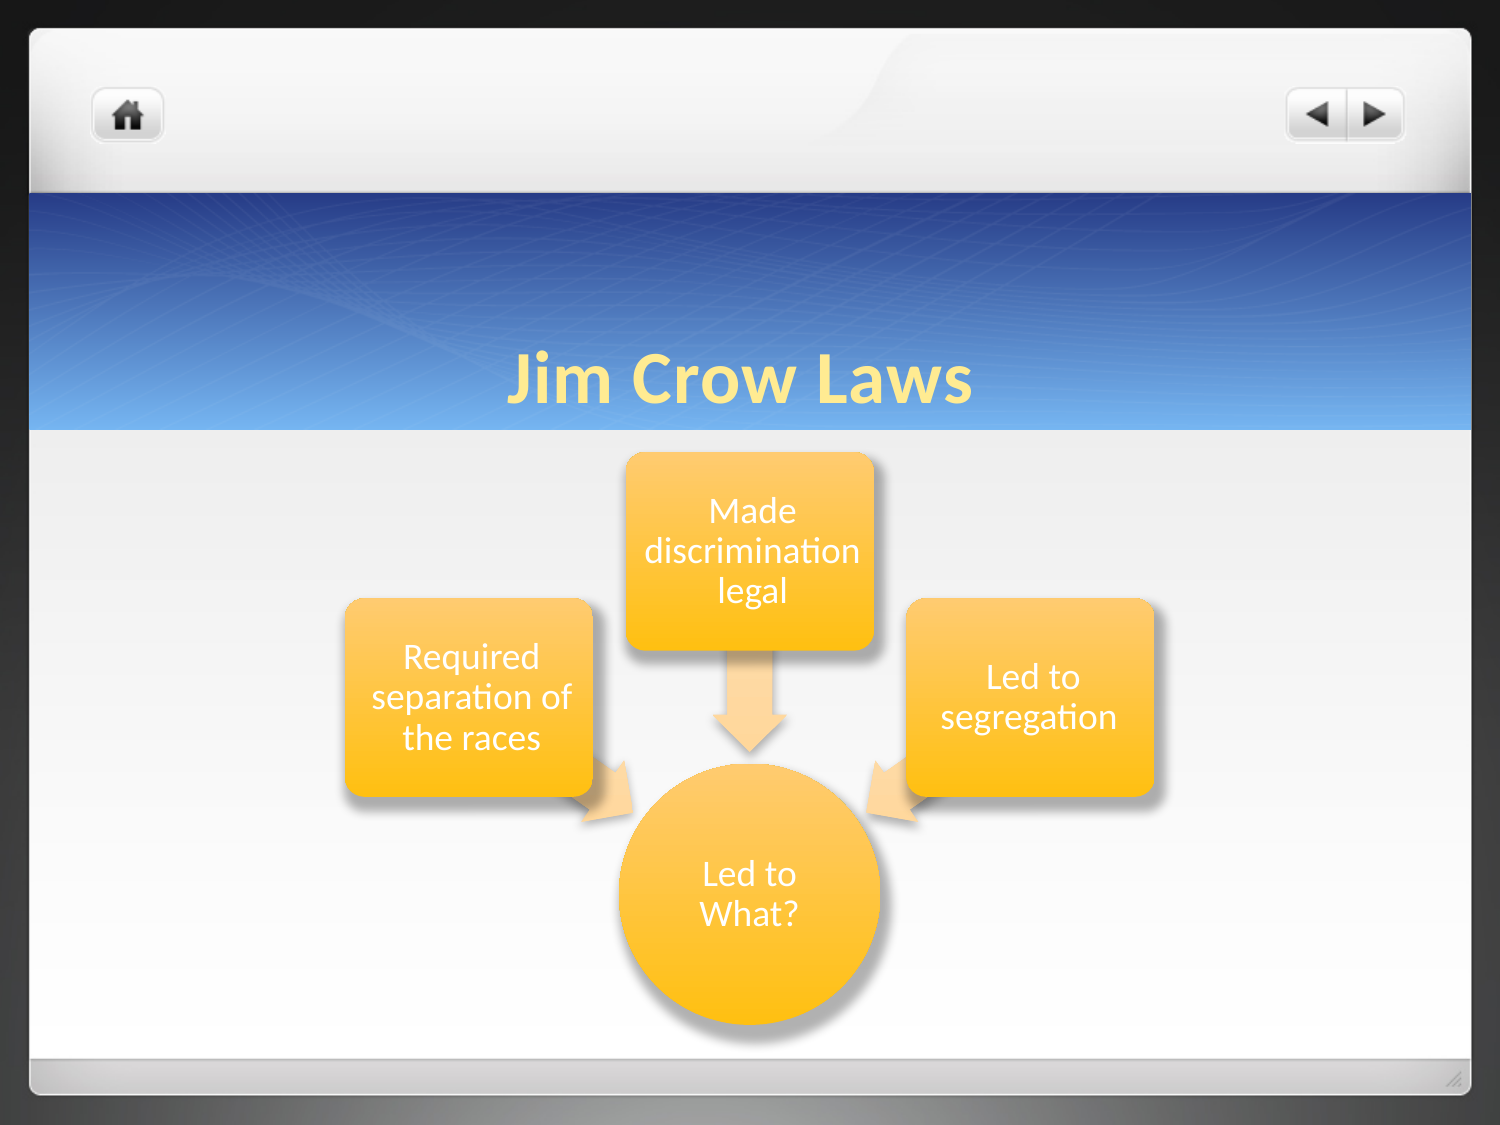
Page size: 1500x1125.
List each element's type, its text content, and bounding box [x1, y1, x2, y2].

picture [0, 0, 1500, 1125]
title Jim Crow Laws [68, 238, 1432, 427]
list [67, 451, 1432, 1026]
